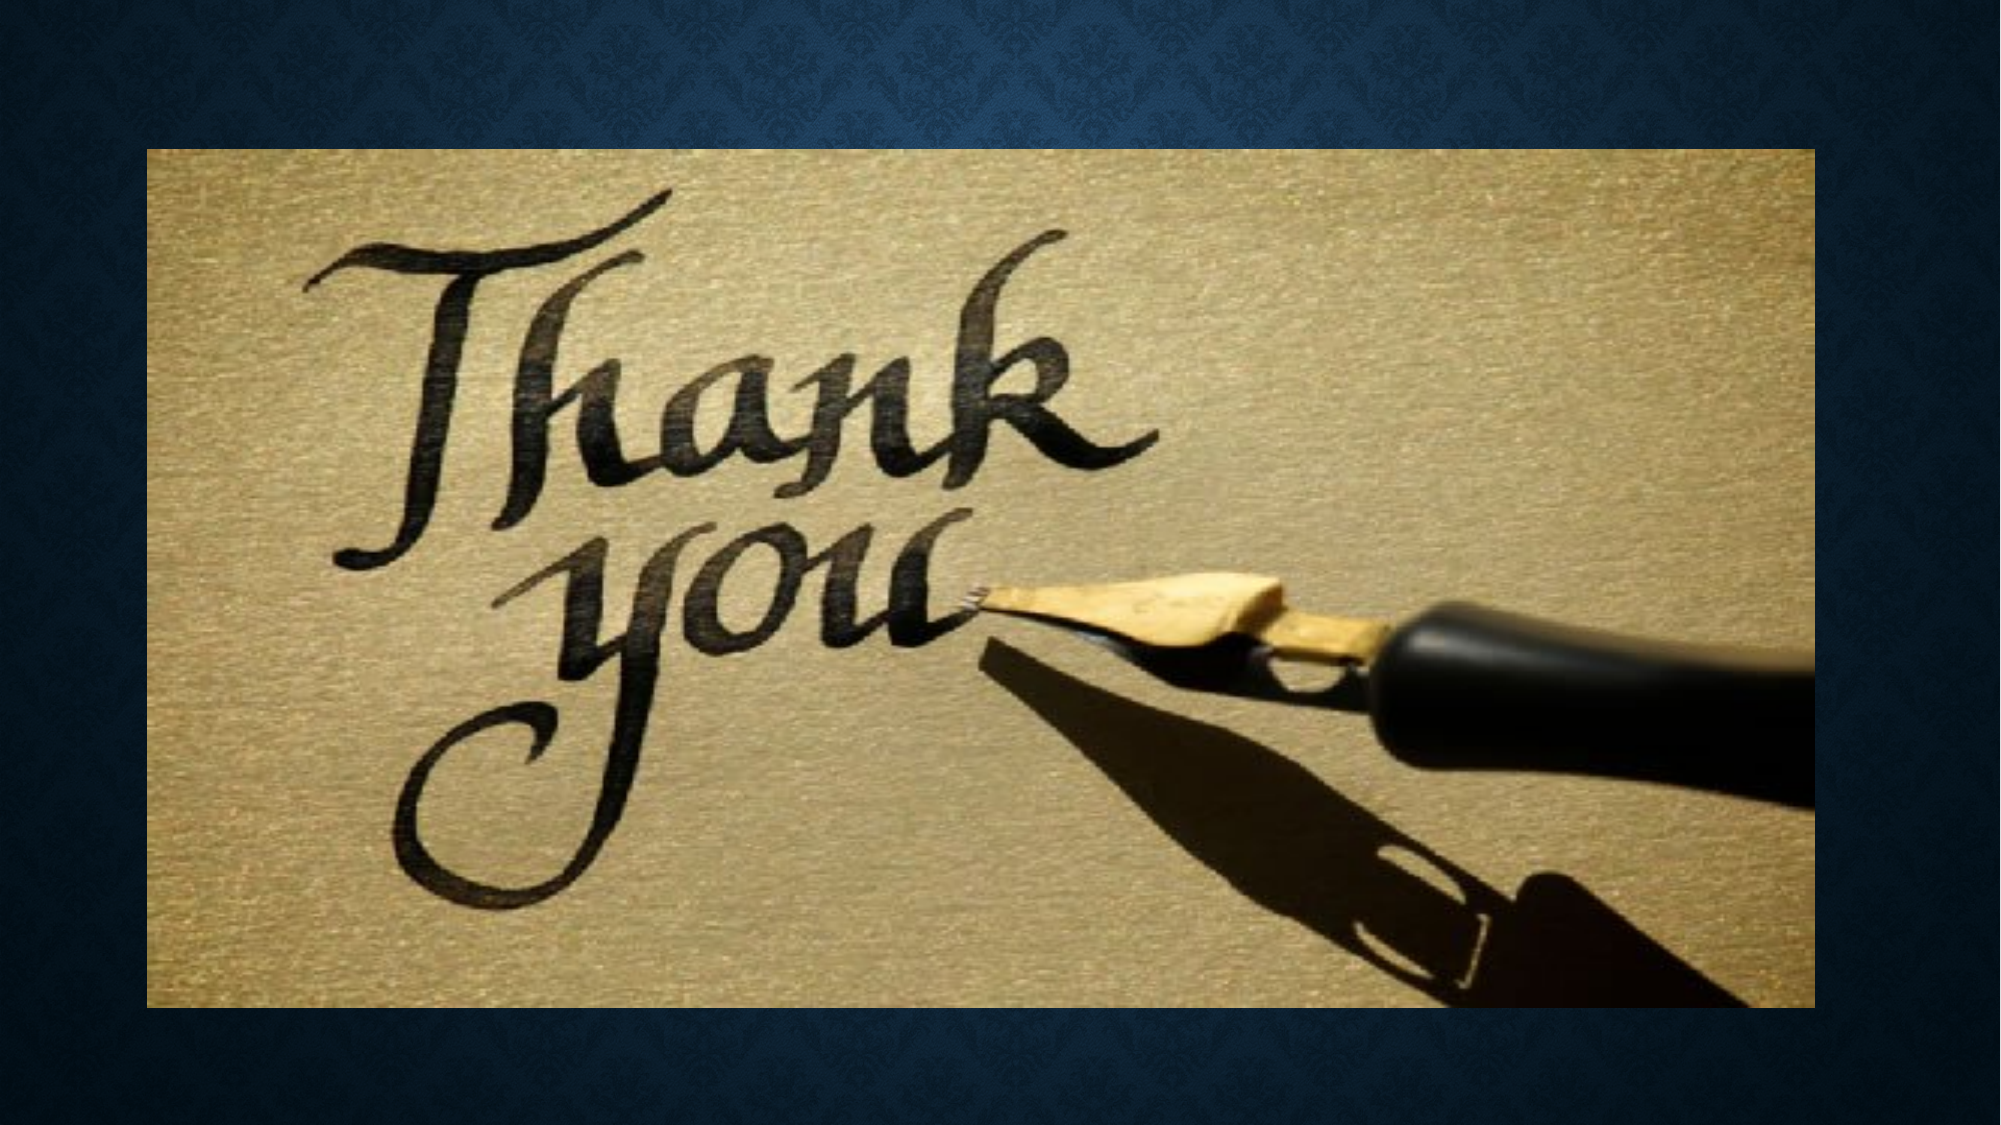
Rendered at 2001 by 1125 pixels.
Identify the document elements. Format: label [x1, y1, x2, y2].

picture [147, 149, 1816, 1009]
